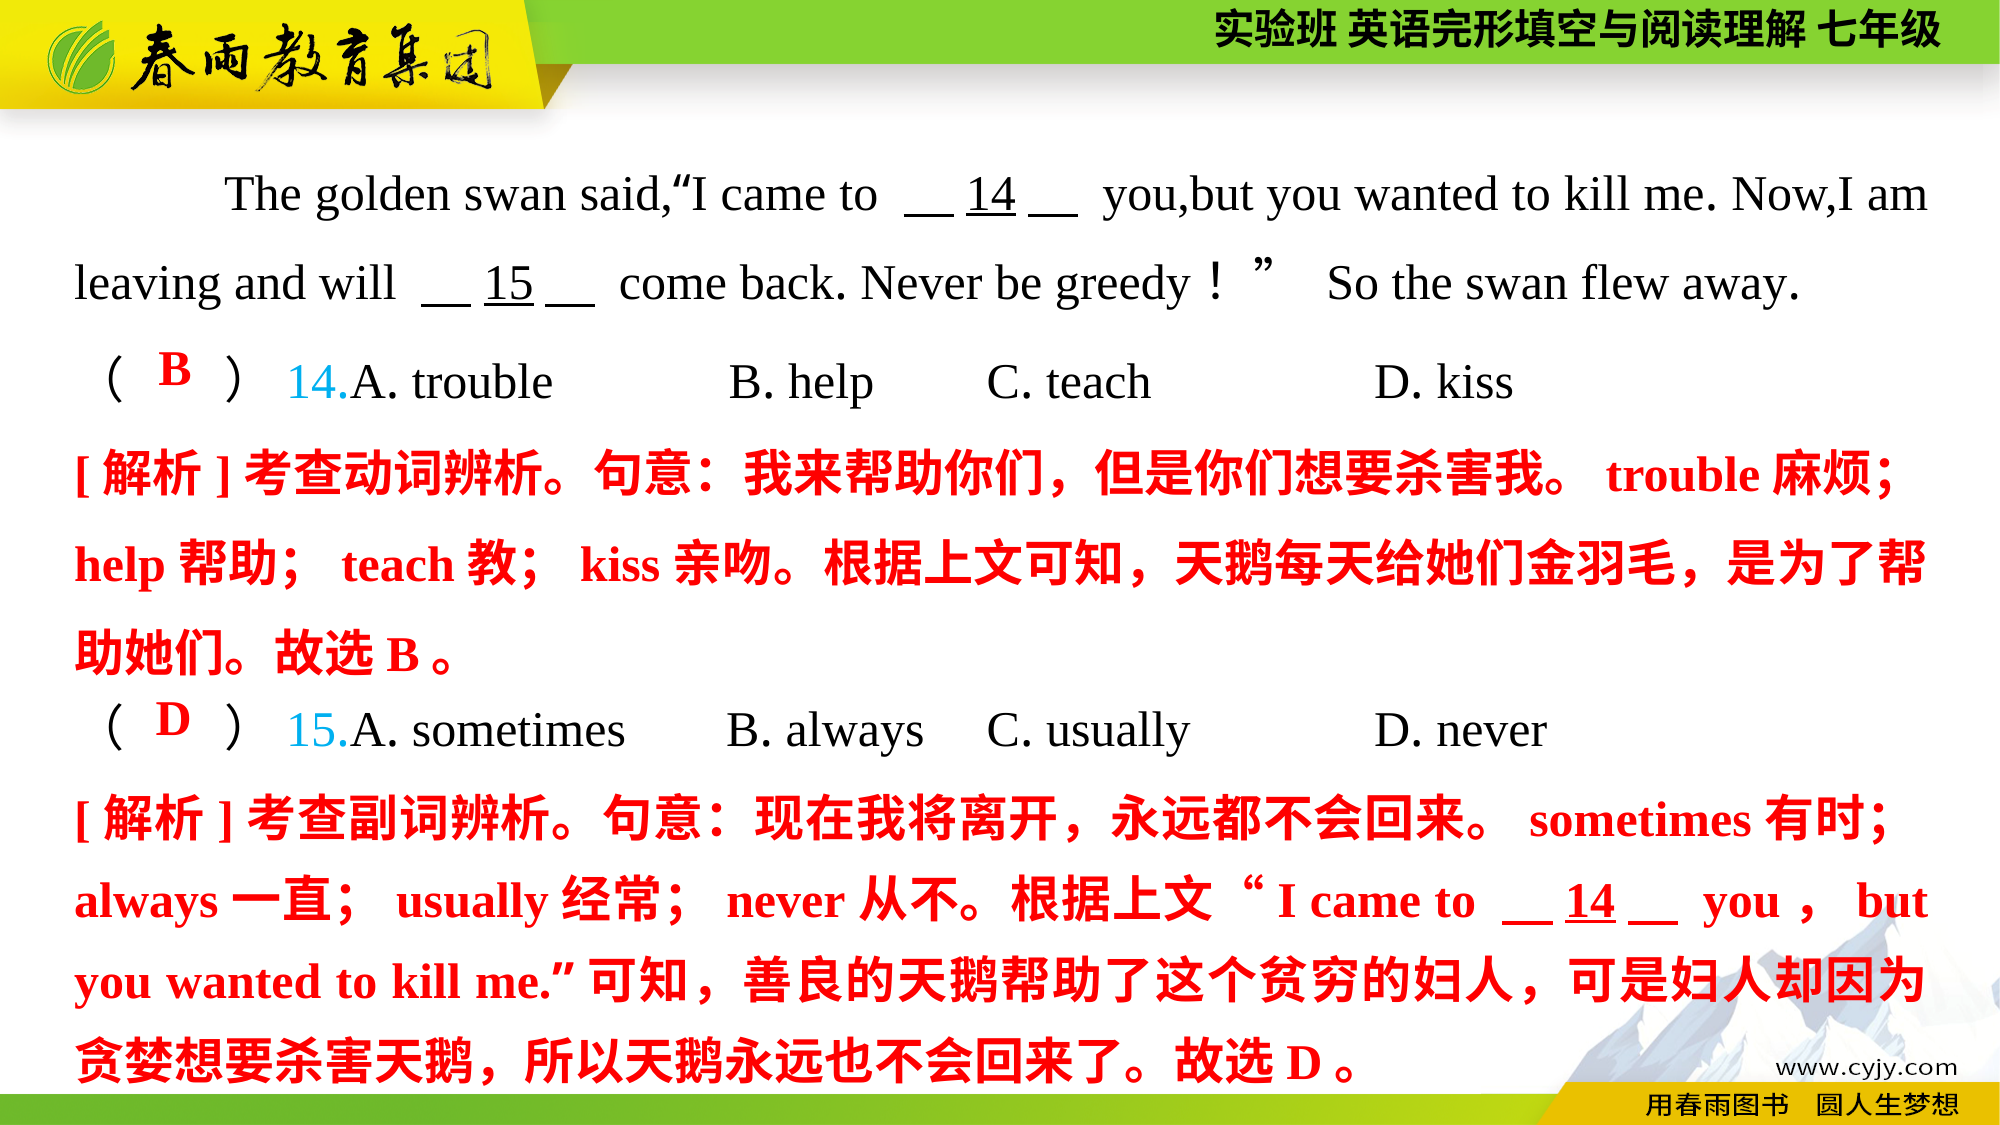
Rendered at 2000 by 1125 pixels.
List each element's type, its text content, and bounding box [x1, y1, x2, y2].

text_box [解析]考查动词辨析。句意：我来帮助你们，但是你们想要杀害我。trouble麻烦；help帮助；teach教；kiss亲吻。根据上文可知，天鹅每天给她们金羽毛，是为了帮助她们。故选B。 [59, 404, 1944, 667]
text_box [解析]考查副词辨析。句意：现在我将离开，永远都不会回来。sometimes有时；always一直；usually经常；never从不。根据上文“I came to 14 you，but you wanted to kill me.”可知，善良的天鹅帮助了这个贫穷的妇人，可是妇人却因为贪婪想要杀害天鹅，所以天鹅永远也不会回来了。故选D。 [59, 757, 1944, 1097]
list The golden swan said,“I came to 14 you,but you wanted to kill me. Now,I am leaving and will 15 come back. Never be greedy！” So the swan flew away. [59, 122, 1944, 308]
text_box （ ）15.A. sometimes B. always C. usually D. never [59, 667, 1944, 757]
text_box B [143, 328, 207, 404]
text_box D [140, 677, 207, 753]
text_box （ ）14.A. trouble B. help C. teach D. kiss [59, 310, 1944, 404]
picture [0, 0, 2000, 1125]
